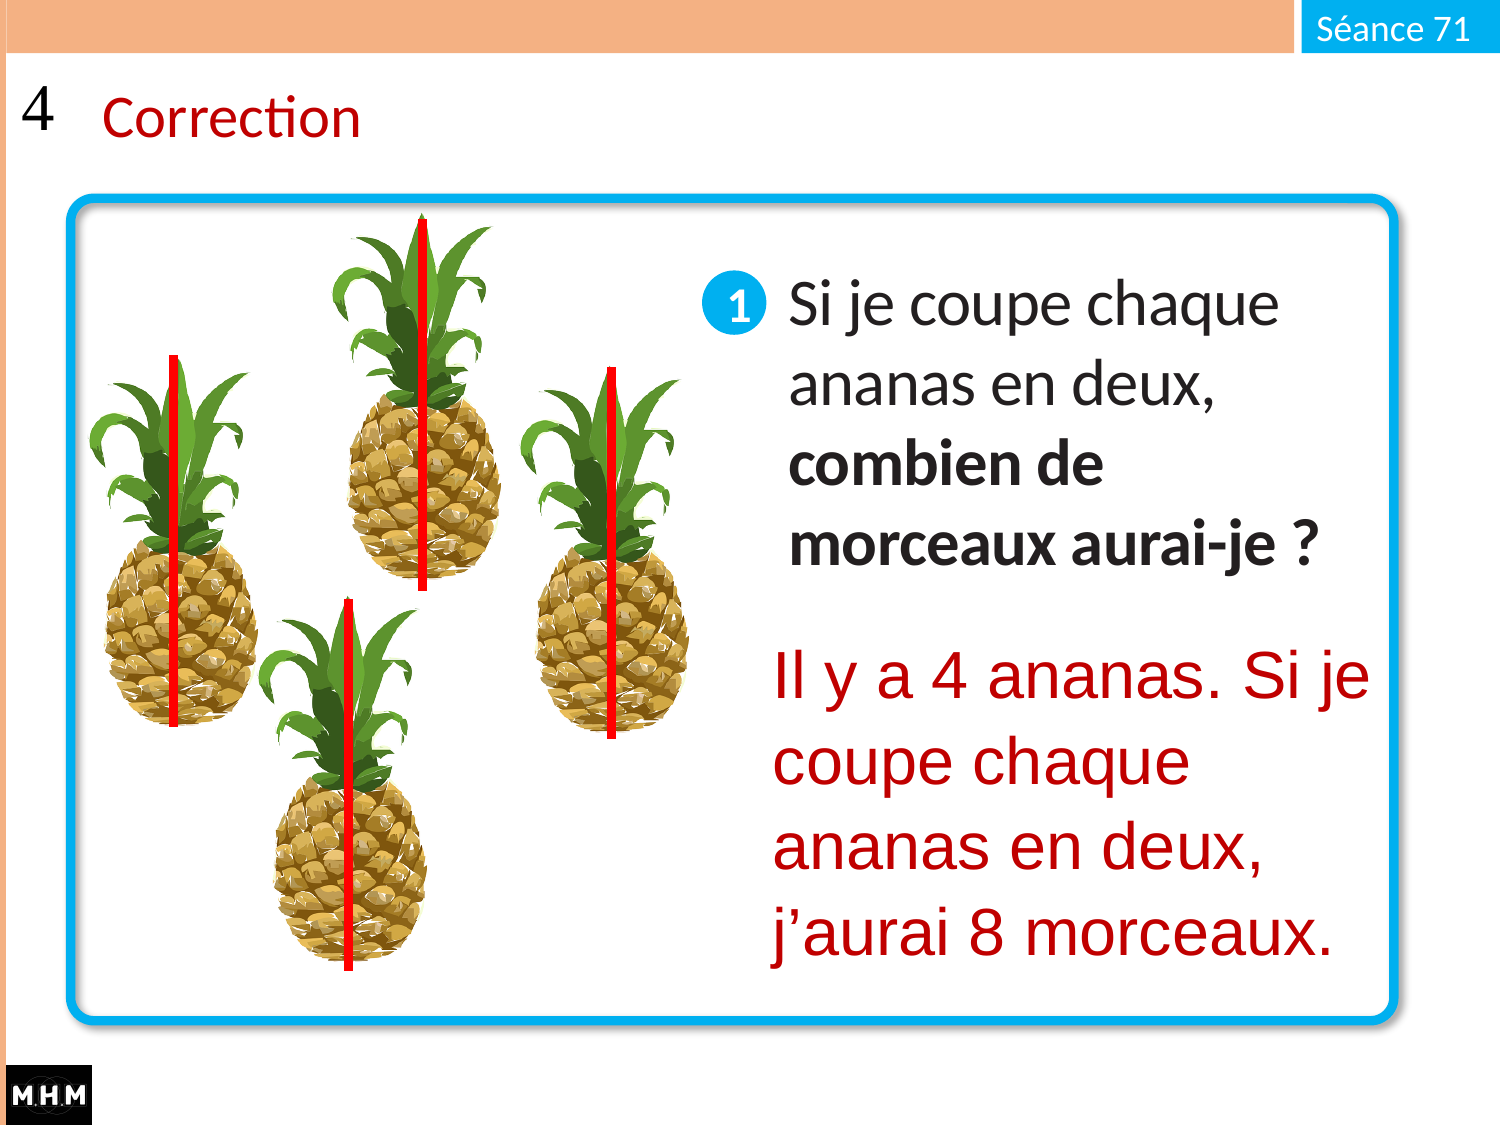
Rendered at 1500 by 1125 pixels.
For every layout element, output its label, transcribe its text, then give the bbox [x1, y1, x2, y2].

picture [174, 355, 430, 964]
picture [331, 208, 504, 581]
picture [6, 1065, 92, 1125]
picture [518, 361, 692, 735]
text_box [69, 197, 1395, 1022]
picture [87, 355, 173, 728]
title Correction [87, 32, 1382, 158]
